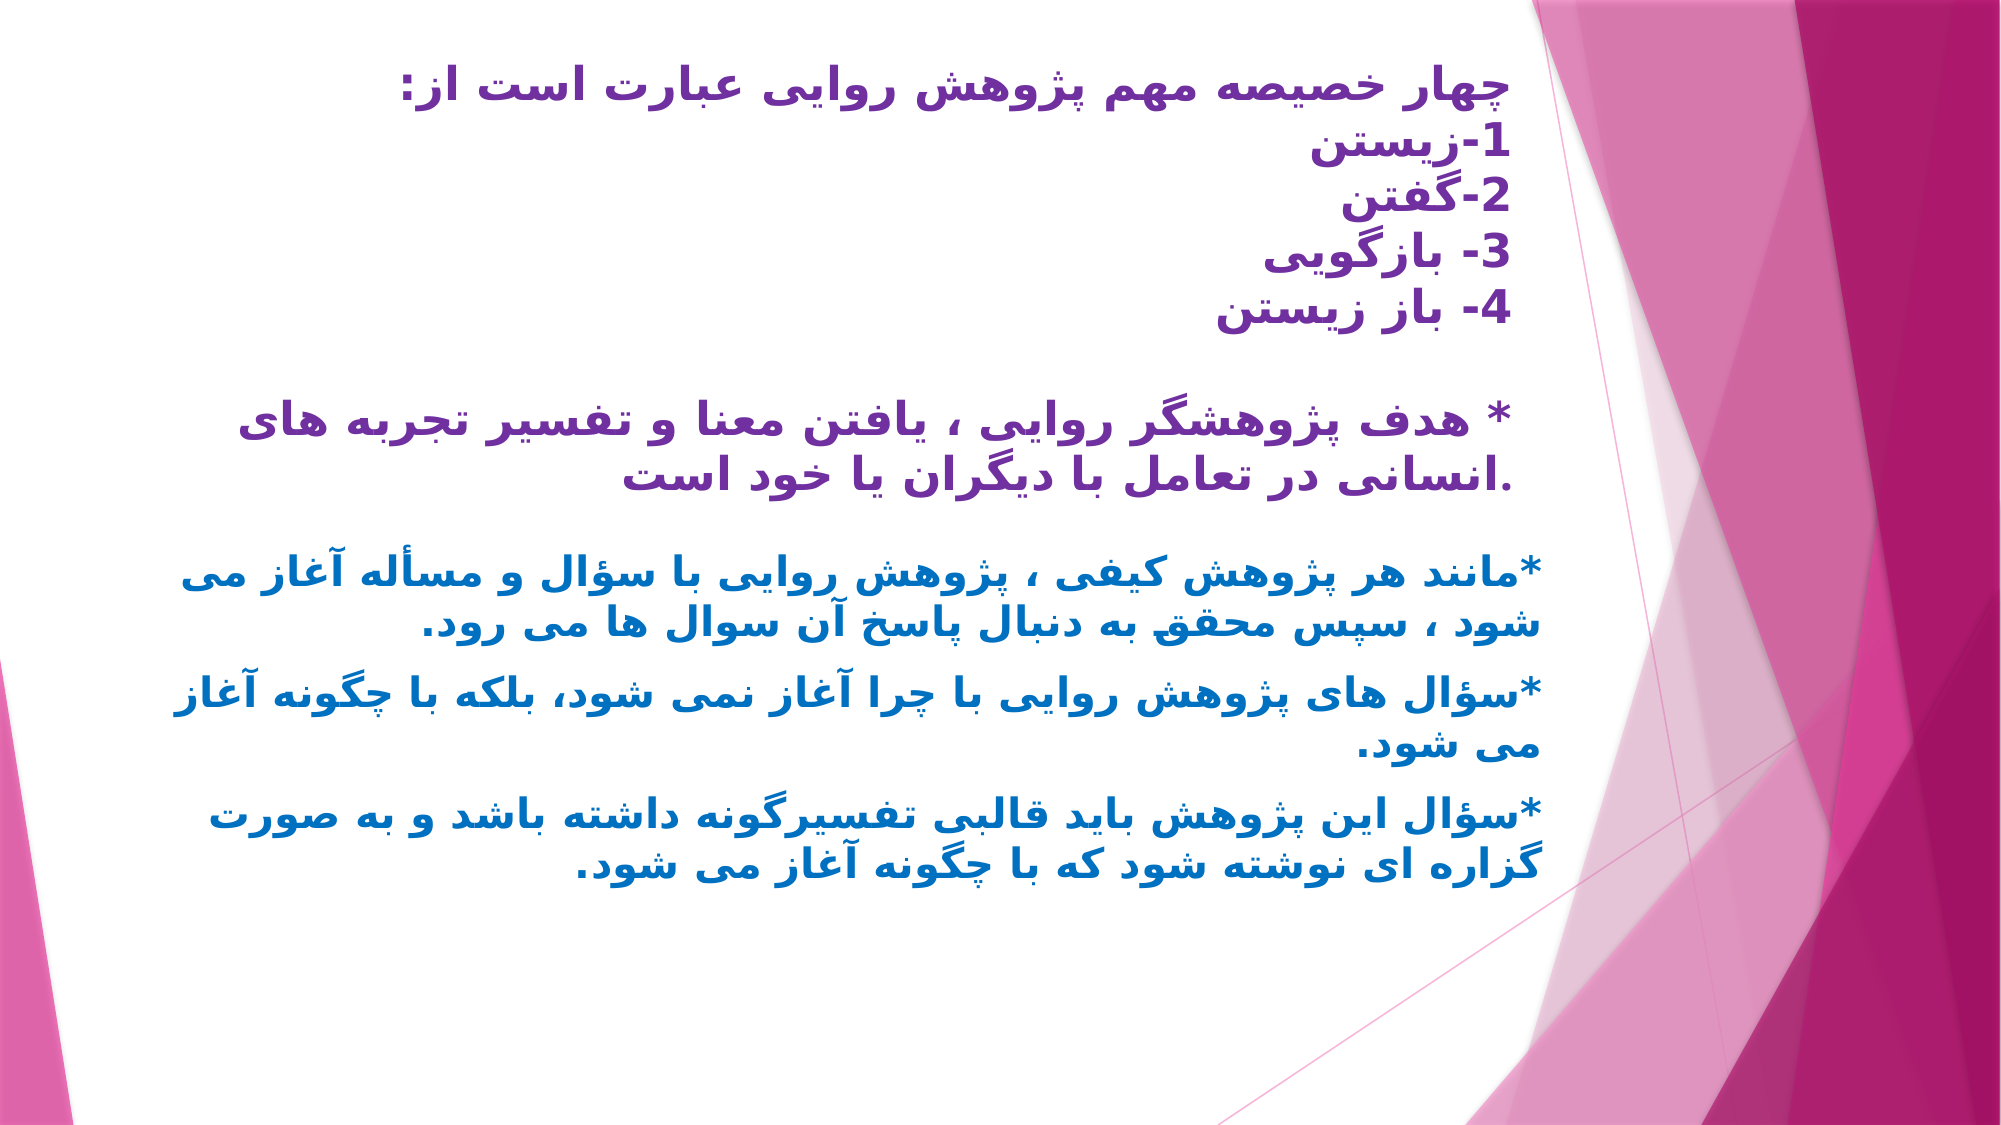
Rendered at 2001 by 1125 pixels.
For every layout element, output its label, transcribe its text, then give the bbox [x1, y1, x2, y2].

title چهار خصیصه مهم پژوهش روایی عبارت است از: 1-زیستن 2-گفتن 3- بازگویی 4- باز زیستن * هدف پژوهشگر روایی ، یافتن معنا و تفسیر تجربه های انسانی در تعامل با دیگران یا خود است. [117, 43, 1529, 508]
list *مانند هر پژوهش کیفی ، پژوهش روایی با سؤال و مسأله آغاز می شود ، سپس محقق به دنبال پاسخ آن سوال ها می رود. *سؤال های پژوهش روایی با چرا آغاز نمی شود، بلکه با چگونه آغاز می شود. *سؤال این پژوهش باید قالبی تفسیرگونه داشته باشد و به صورت گزاره ای نوشته شود که با چگونه آغاز می شود. [147, 537, 1558, 969]
